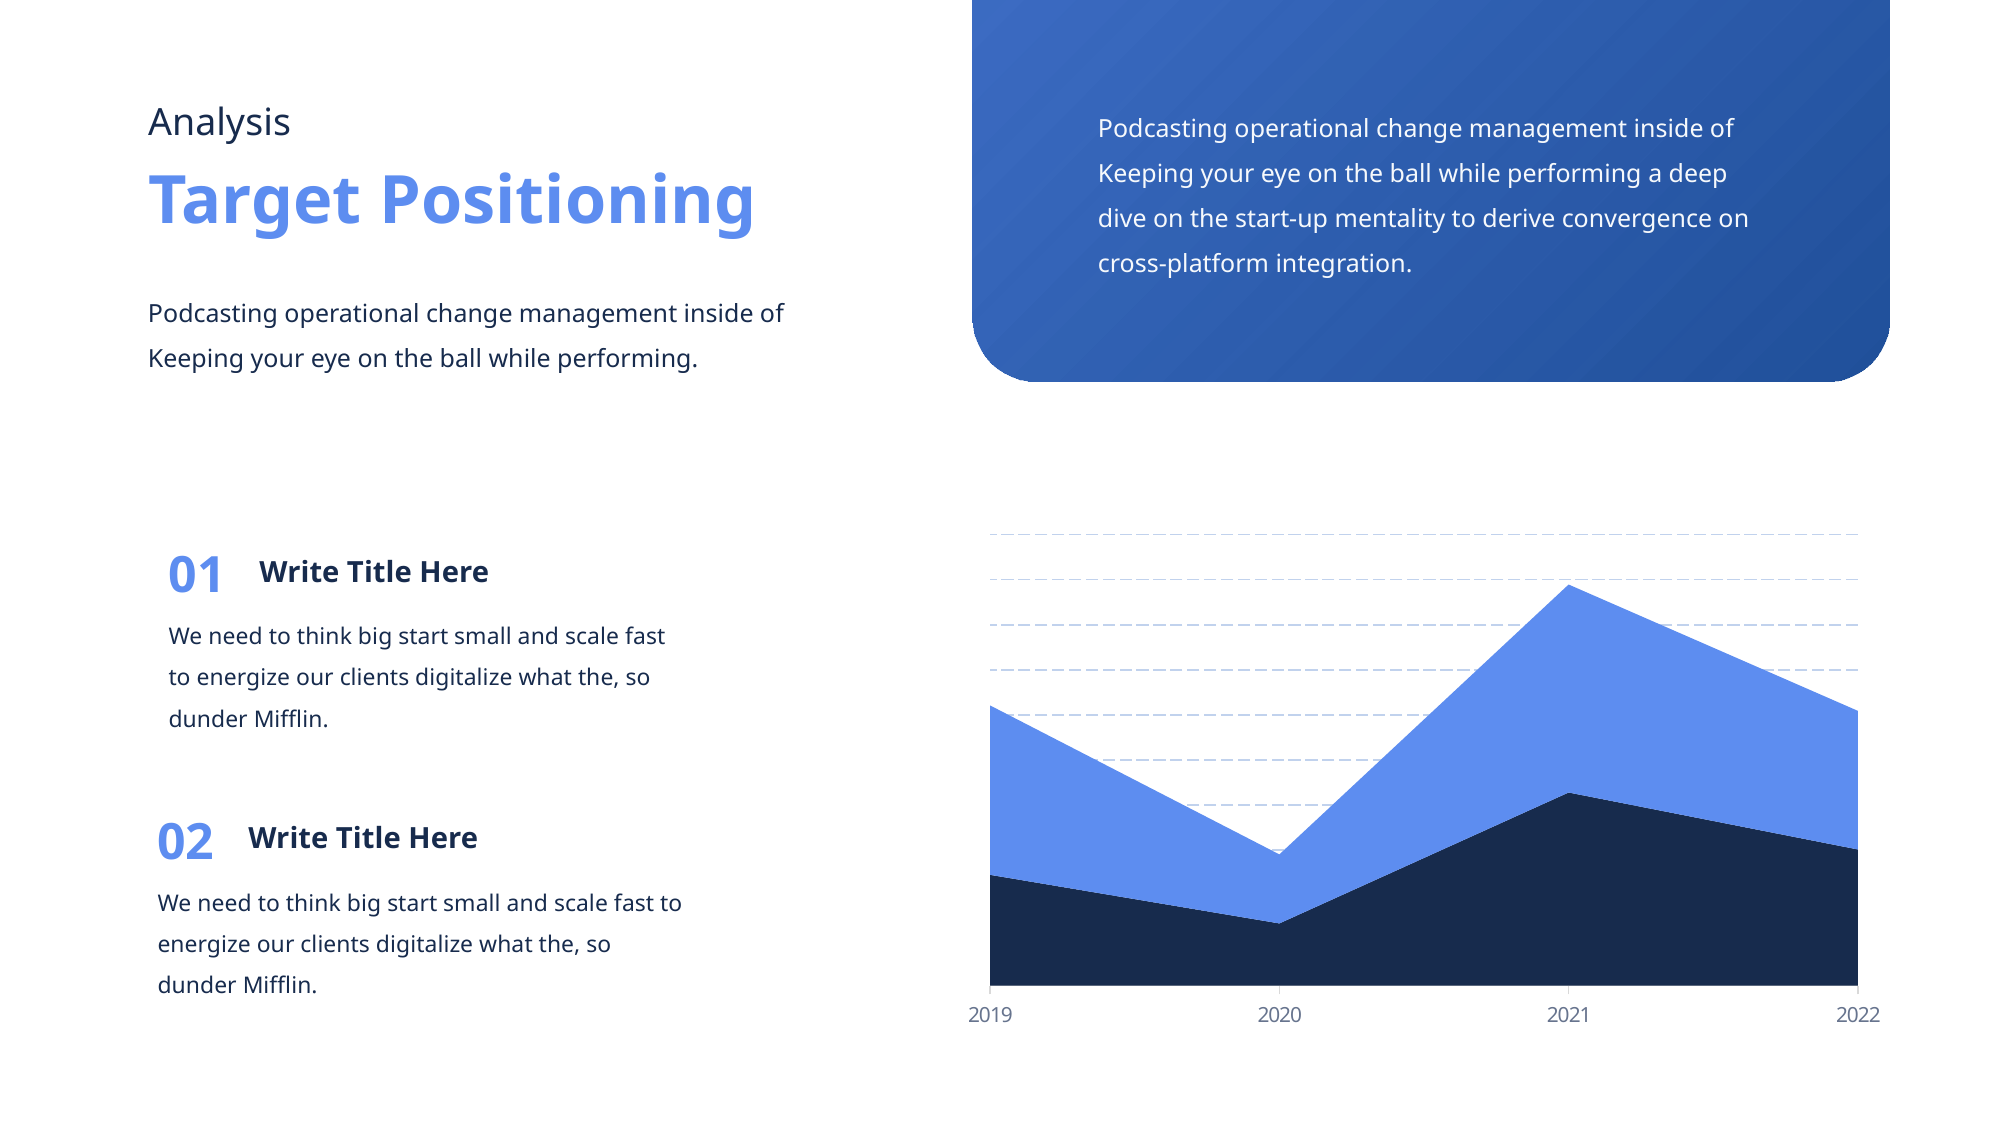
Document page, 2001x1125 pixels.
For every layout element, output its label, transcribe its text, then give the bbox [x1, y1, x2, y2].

text_box Write Title Here [233, 811, 598, 862]
text_box 02 [142, 801, 253, 867]
text_box We need to think big start small and scale fast to energize our clients digitalize what the, so dunder Mifflin. [142, 867, 700, 1006]
text_box Podcasting operational change management inside of Keeping your eye on the ball while performing. [133, 275, 829, 380]
text_box Write Title Here [244, 545, 609, 596]
text_box 01 [153, 535, 245, 600]
text_box Target Positioning [133, 149, 870, 245]
text_box Analysis [133, 90, 306, 151]
picture [972, 0, 1889, 382]
chart [943, 491, 1932, 1062]
text_box We need to think big start small and scale fast to energize our clients digitalize what the, so dunder Mifflin. [153, 600, 700, 739]
